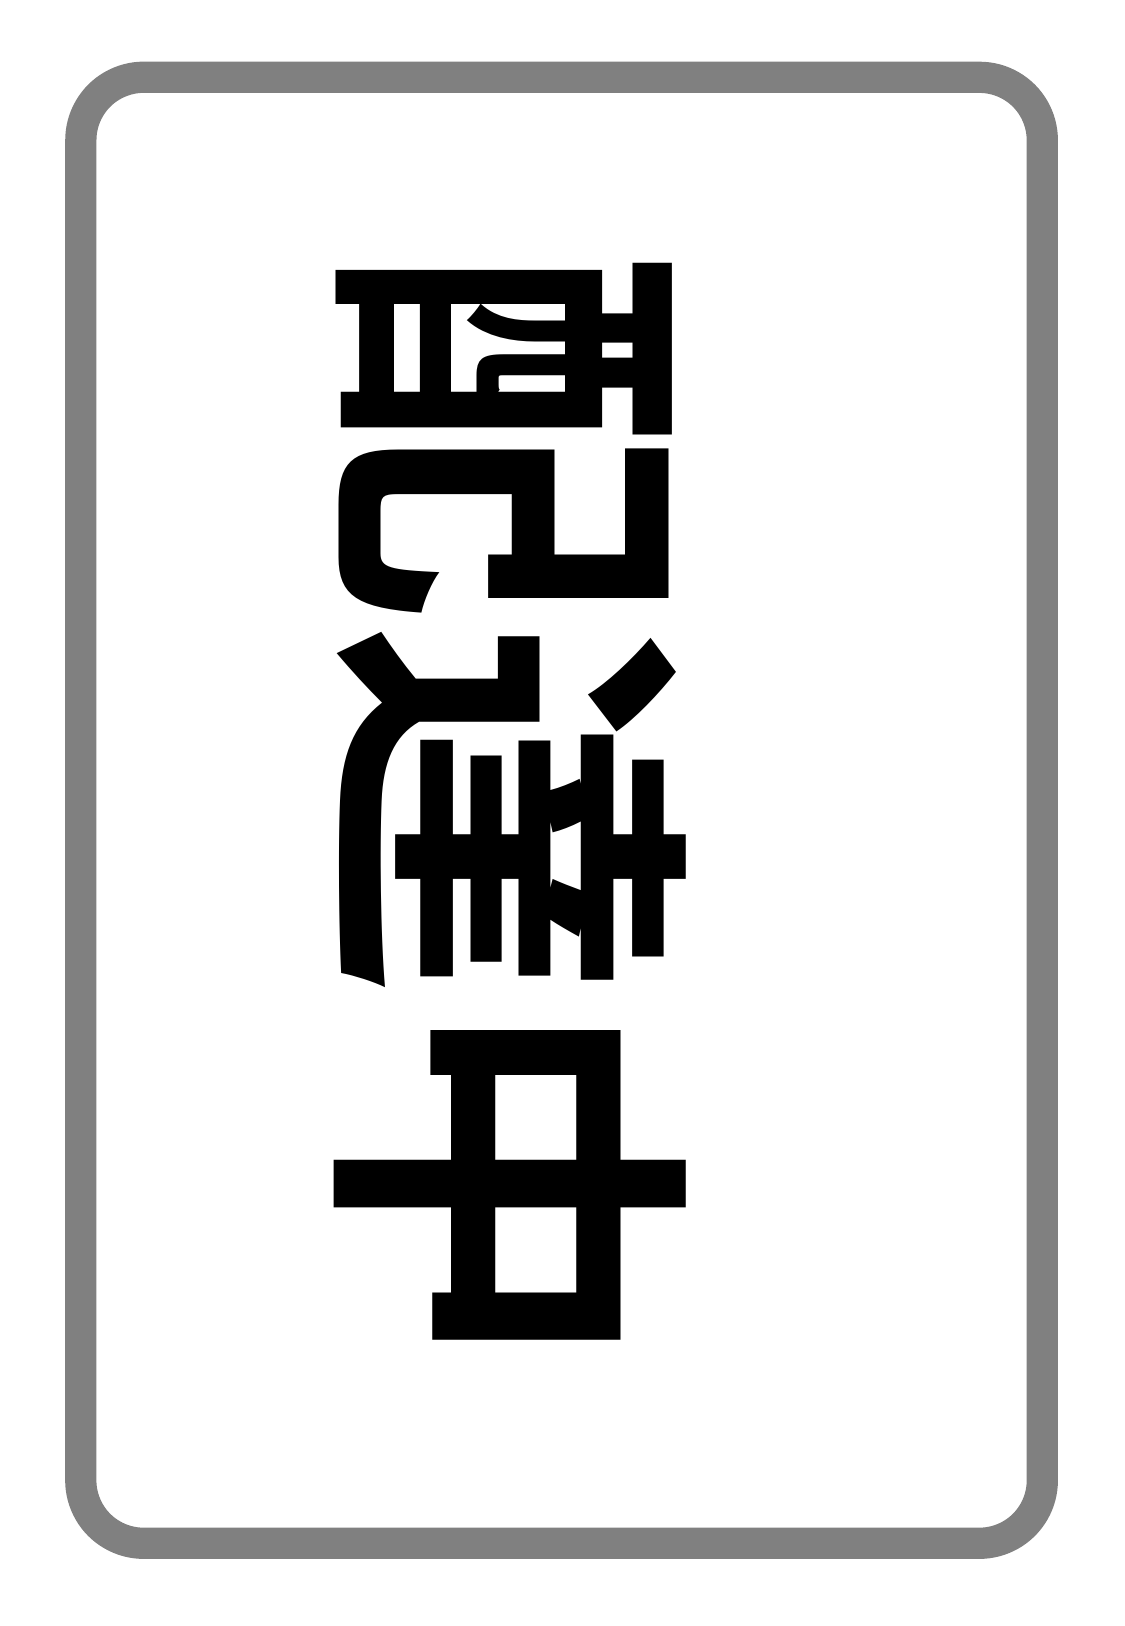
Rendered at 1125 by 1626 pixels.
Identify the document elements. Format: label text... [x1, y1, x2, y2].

text_box 配達中 [78, 75, 1045, 1546]
